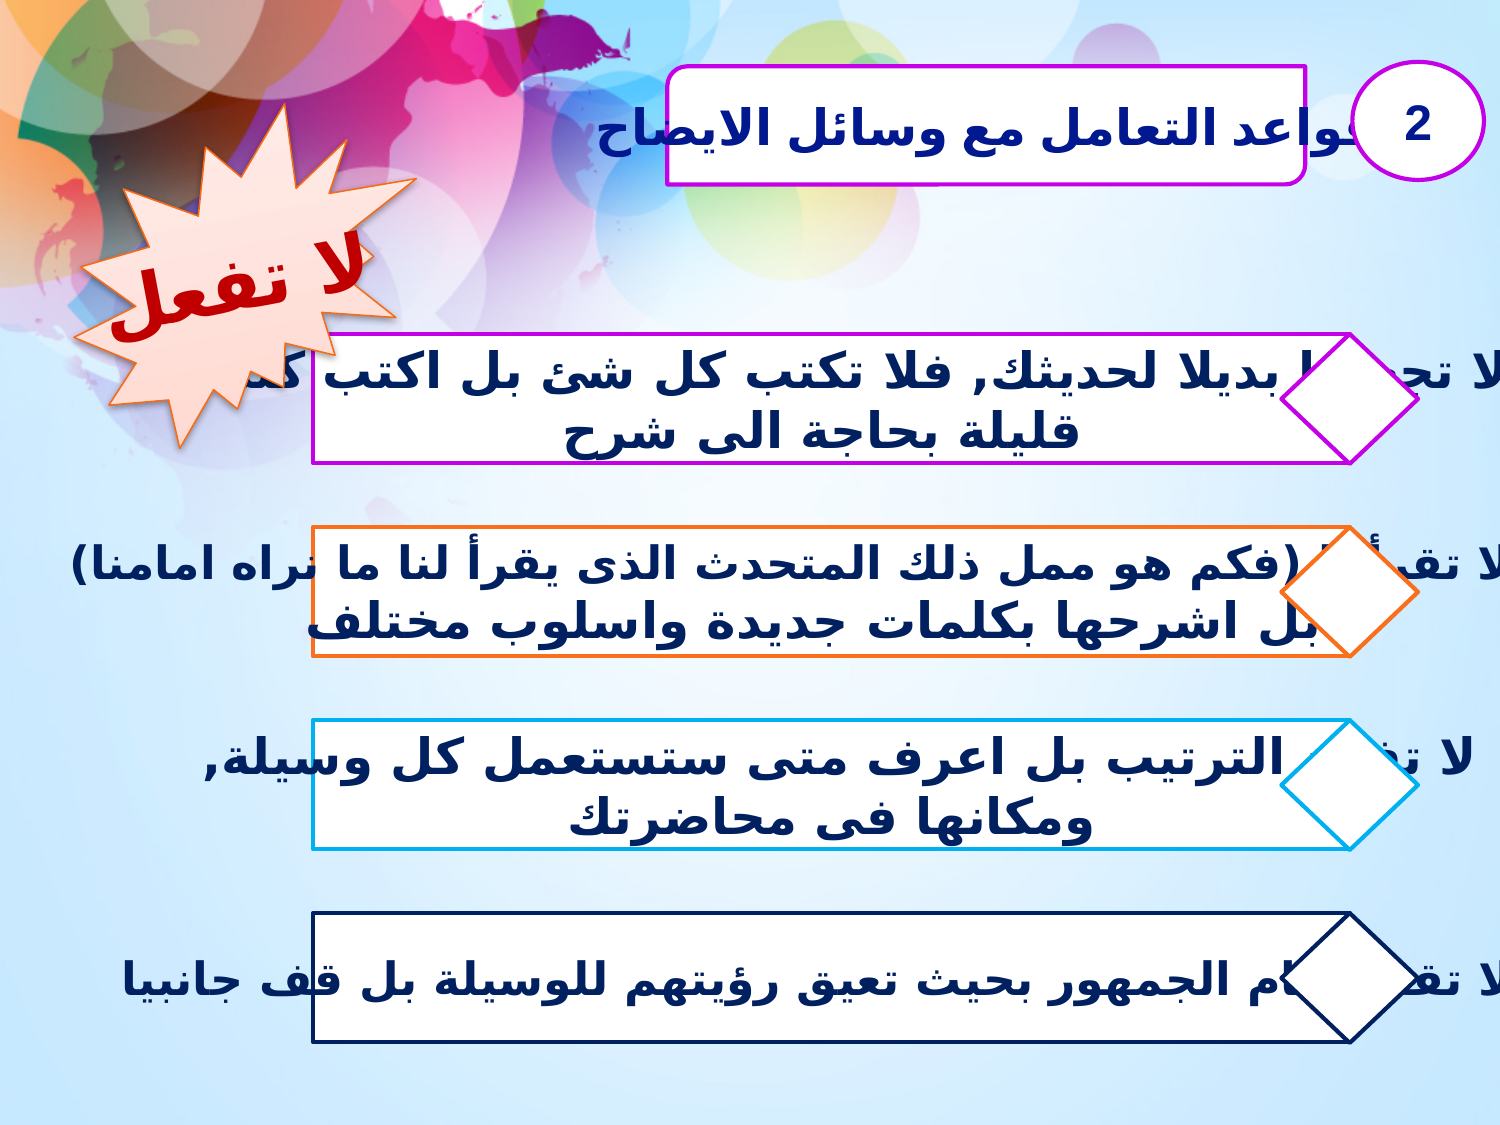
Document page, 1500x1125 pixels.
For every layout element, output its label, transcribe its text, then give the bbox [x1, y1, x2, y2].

picture [0, 0, 1500, 1125]
text_box [1279, 911, 1421, 1045]
text_box لا تجعلها بديلا لحديثك, فلا تكتب كل شئ بل اكتب كلمات قليلة بحاجة الى شرح [311, 332, 1347, 465]
text_box لا تفقد الترتيب بل اعرف متى ستستعمل كل وسيلة, ومكانها فى محاضرتك [311, 718, 1347, 851]
text_box  لا تقف امام الجمهور بحيث تعيق رؤيتهم للوسيلة بل قف جانبيا [311, 911, 1347, 1044]
text_box قواعد التعامل مع وسائل الايضاح [665, 64, 1308, 187]
text_box [1279, 718, 1421, 852]
text_box 2 [1350, 59, 1487, 183]
text_box لا تفعل [73, 103, 418, 450]
text_box [1279, 332, 1421, 466]
text_box لا تقرأها (فكم هو ممل ذلك المتحدث الذى يقرأ لنا ما نراه امامنا) , بل اشرحها بكلمات جديدة واسلوب مختلف [311, 525, 1347, 658]
text_box [1279, 525, 1421, 659]
